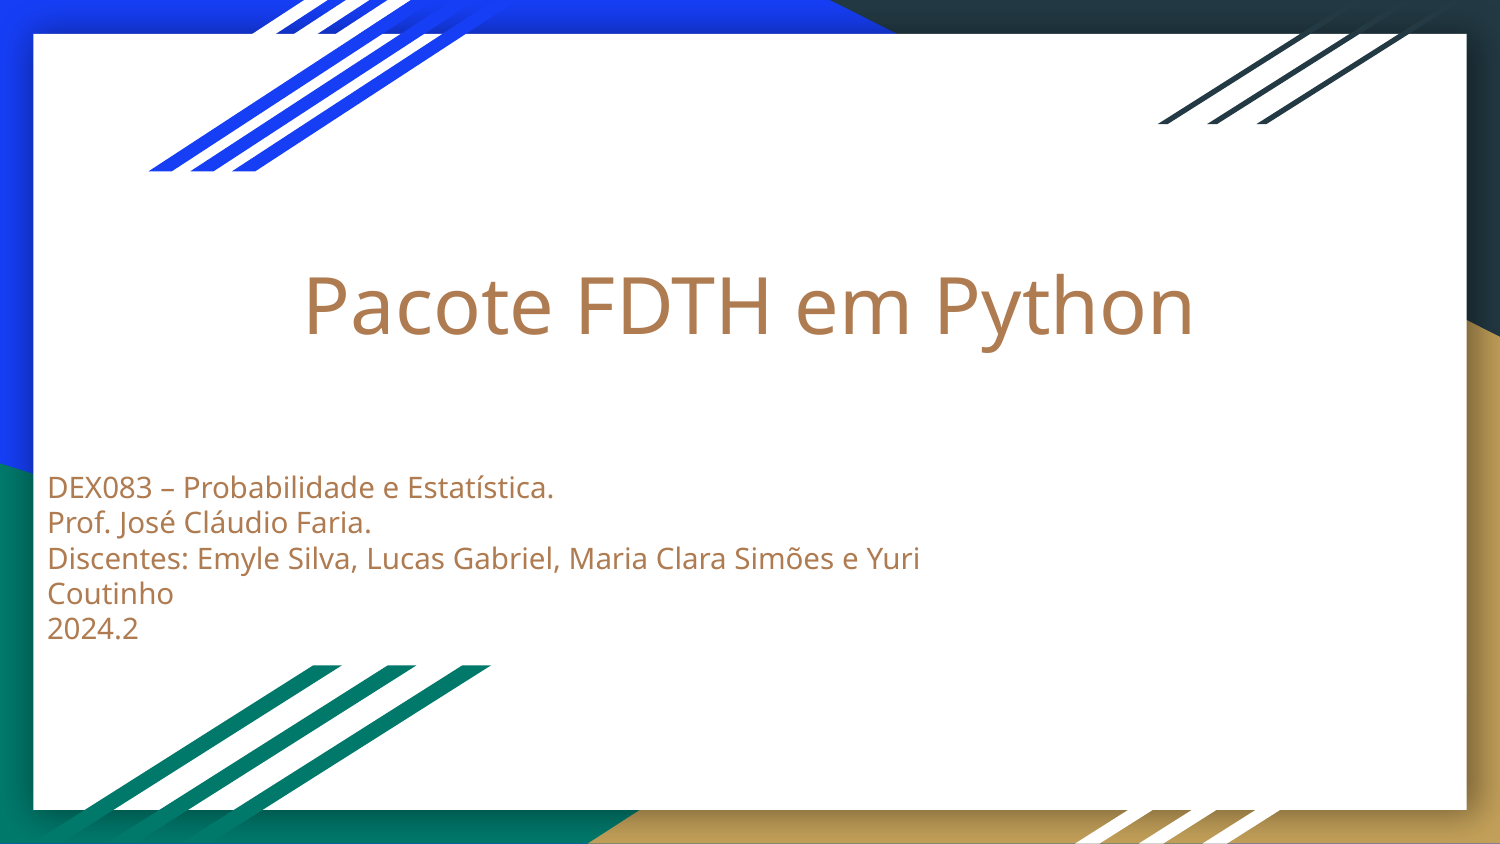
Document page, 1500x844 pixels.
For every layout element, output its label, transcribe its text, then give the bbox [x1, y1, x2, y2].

title DEX083 – Probabilidade e Estatística. Prof. José Cláudio Faria. Discentes: Emyle Silva, Lucas Gabriel, Maria Clara Simões e Yuri Coutinho 2024.2 [47, 452, 1004, 662]
title Pacote FDTH em Python [269, 184, 1231, 422]
